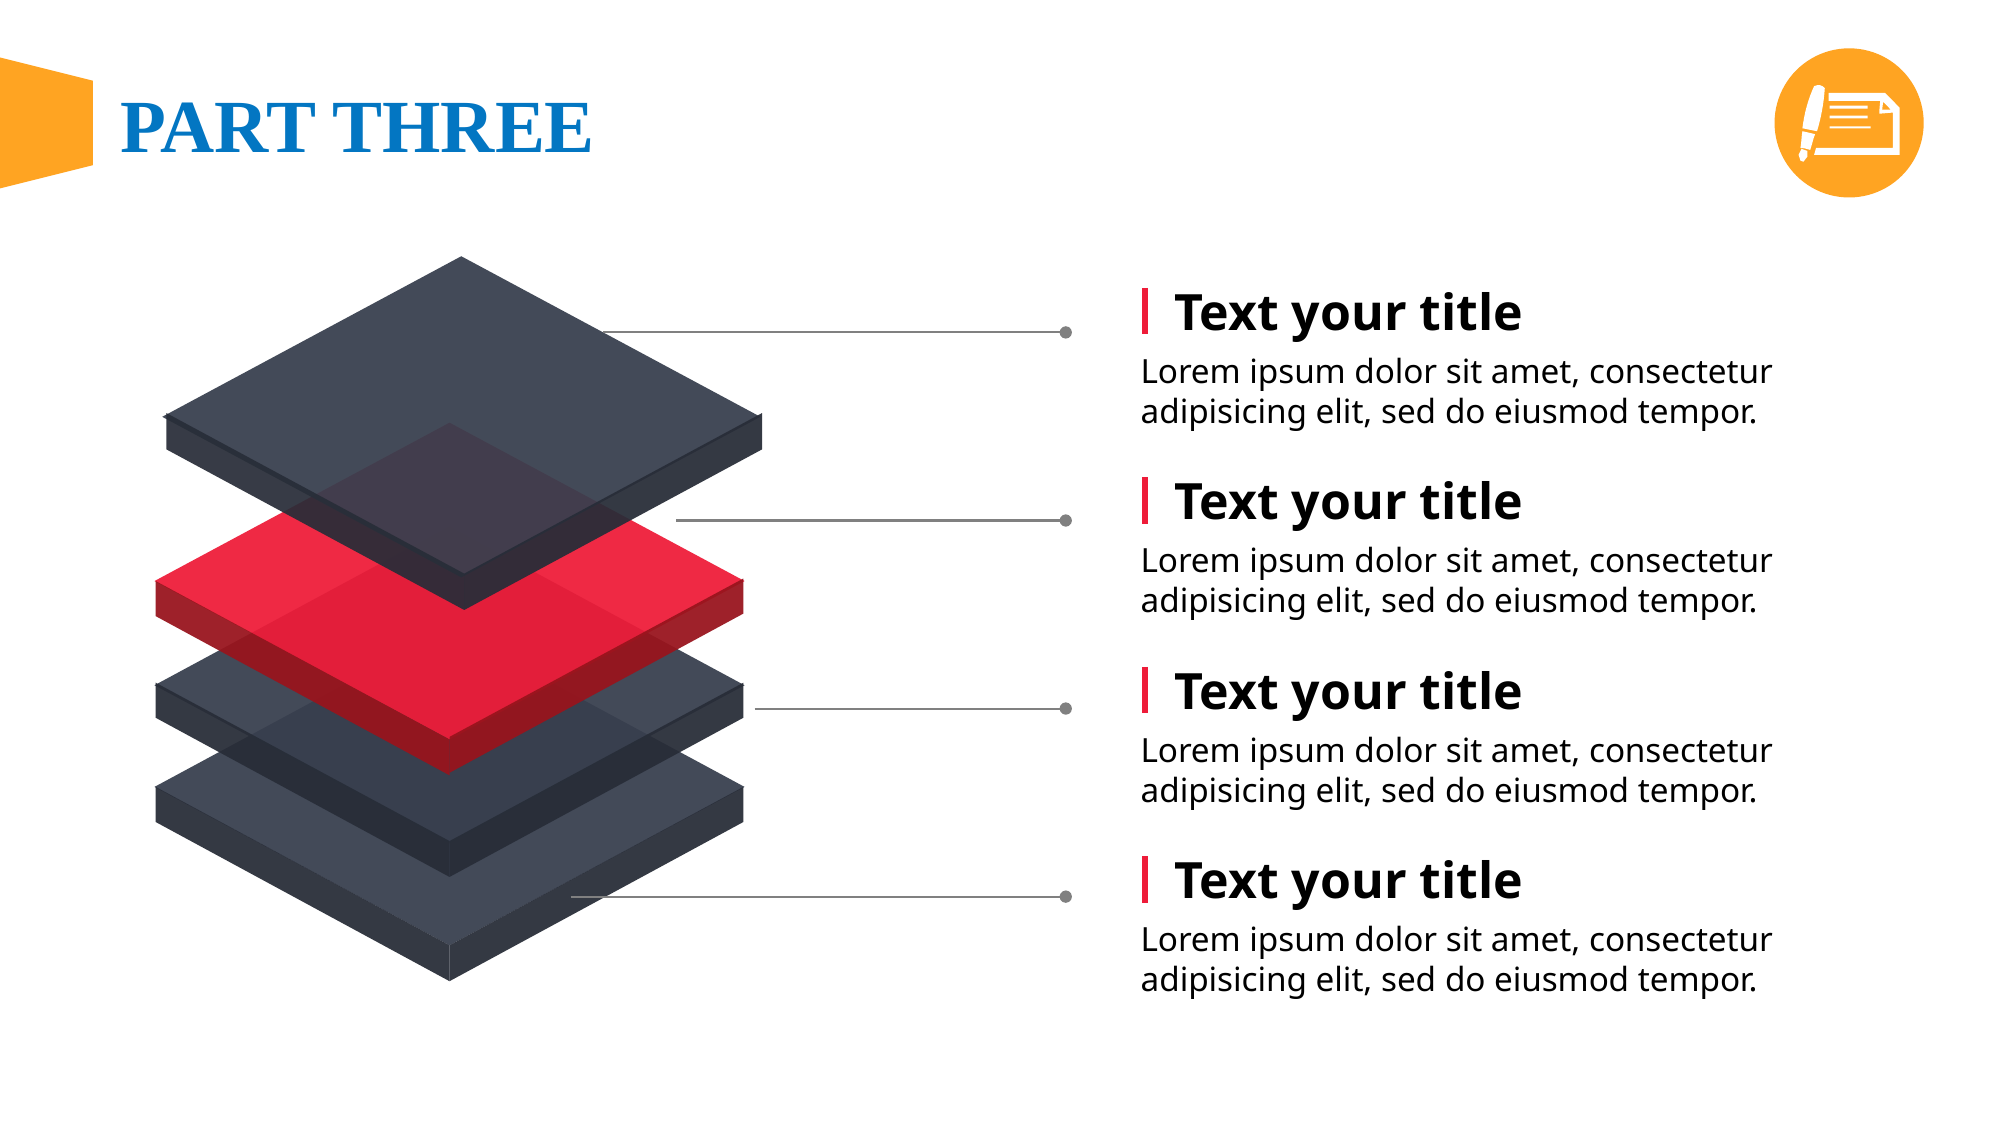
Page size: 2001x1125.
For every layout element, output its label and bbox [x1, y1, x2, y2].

text_box [1125, 462, 1951, 629]
text_box [1125, 652, 1951, 818]
text_box [1125, 841, 1951, 1008]
text_box [154, 256, 763, 982]
text_box [1125, 273, 1951, 439]
